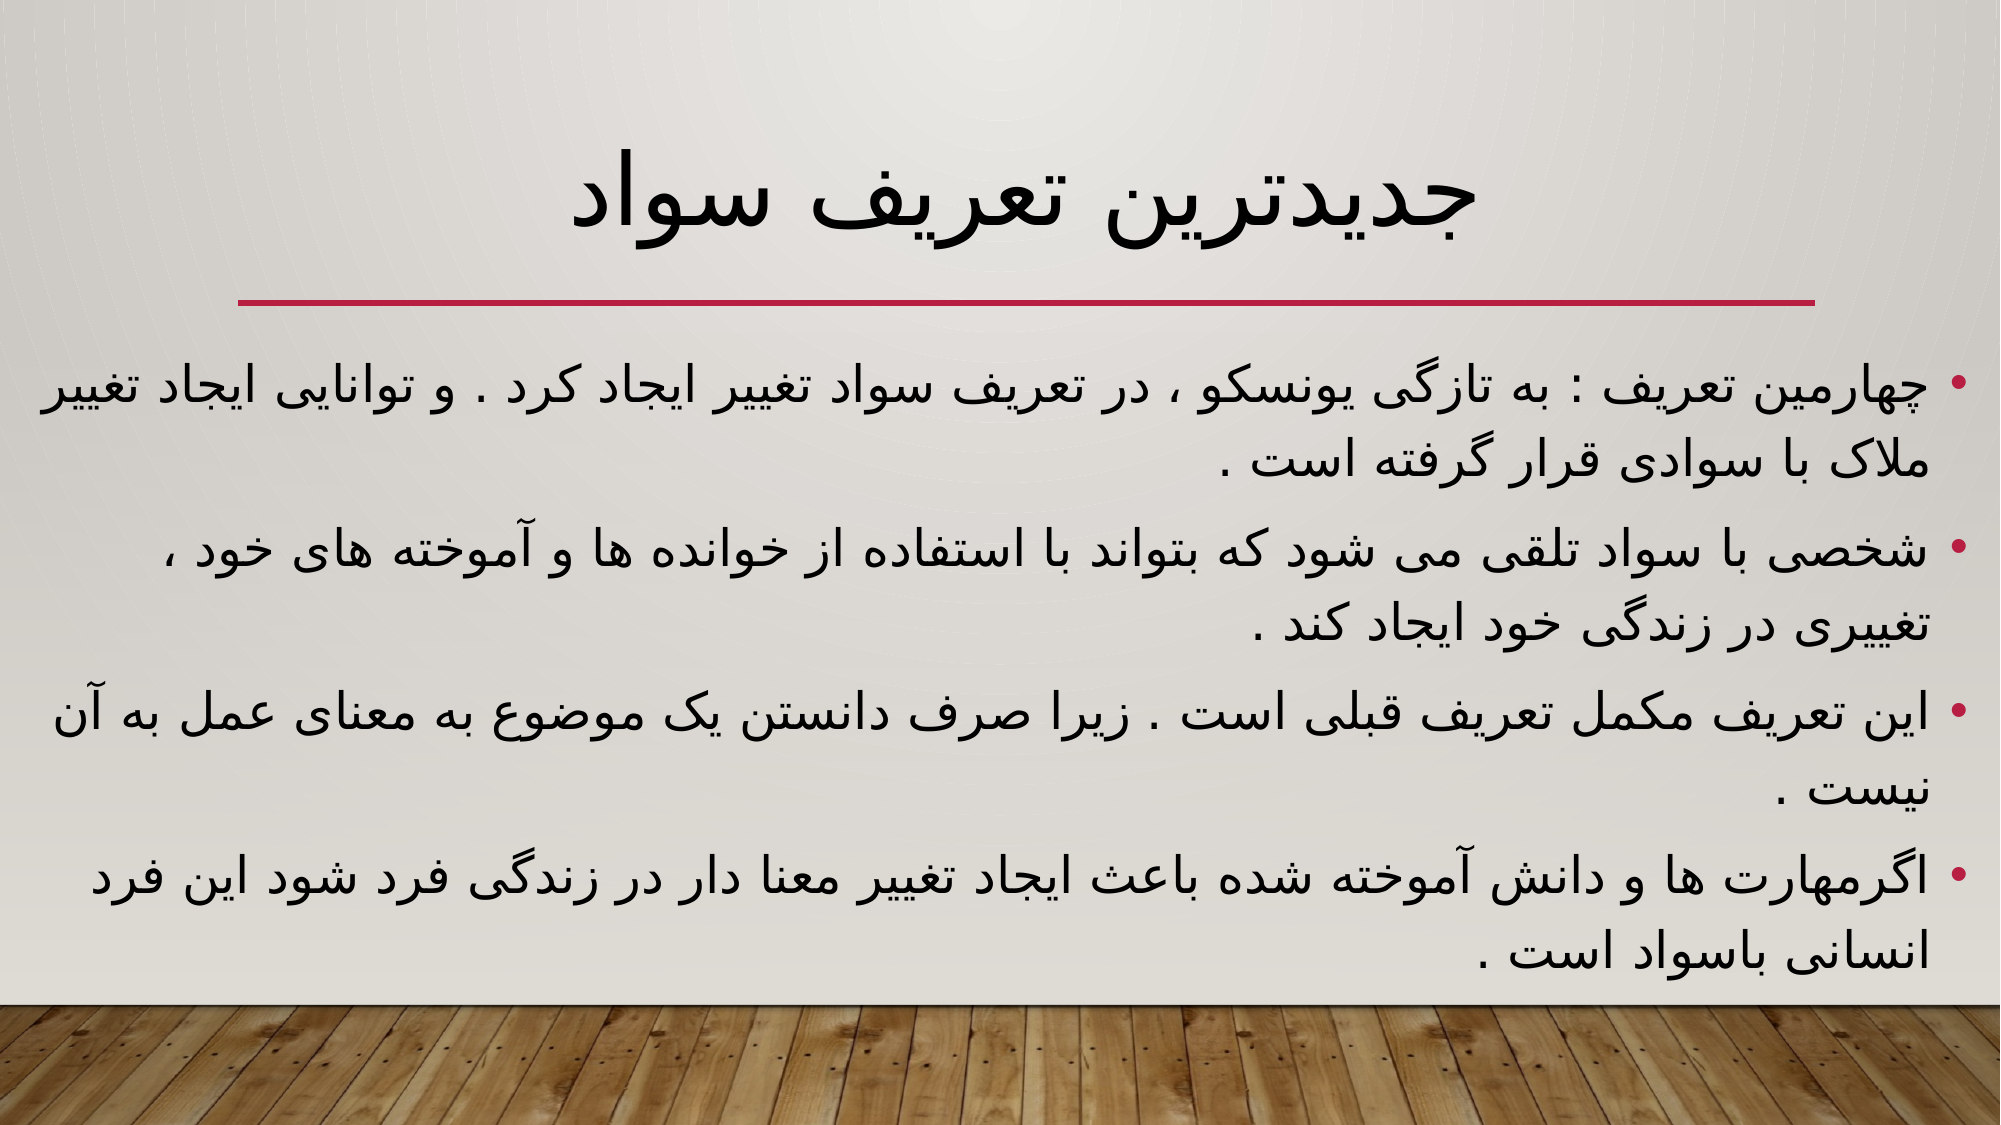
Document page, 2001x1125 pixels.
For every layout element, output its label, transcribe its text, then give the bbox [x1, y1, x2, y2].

title جدیدترین تعریف سواد [238, 131, 1814, 305]
list چهارمین تعریف : به تازگی یونسکو ، در تعریف سواد تغییر ایجاد کرد . و توانایی ایجاد تغییر ملاک با سوادی قرار گرفته است . شخصی با سواد تلقی می شود که بتواند با استفاده از خوانده ها و آموخته های خود ، تغییری در زندگی خود ایجاد کند . این تعریف مکمل تعریف قبلی است . زیرا صرف دانستن یک موضوع به معنای عمل به آن نیست . اگرمهارت ها و دانش آموخته شده باعث ایجاد تغییر معنا دار در زندگی فرد شود این فرد انسانی باسواد است . [0, 330, 1979, 993]
picture [0, 1005, 2000, 1125]
